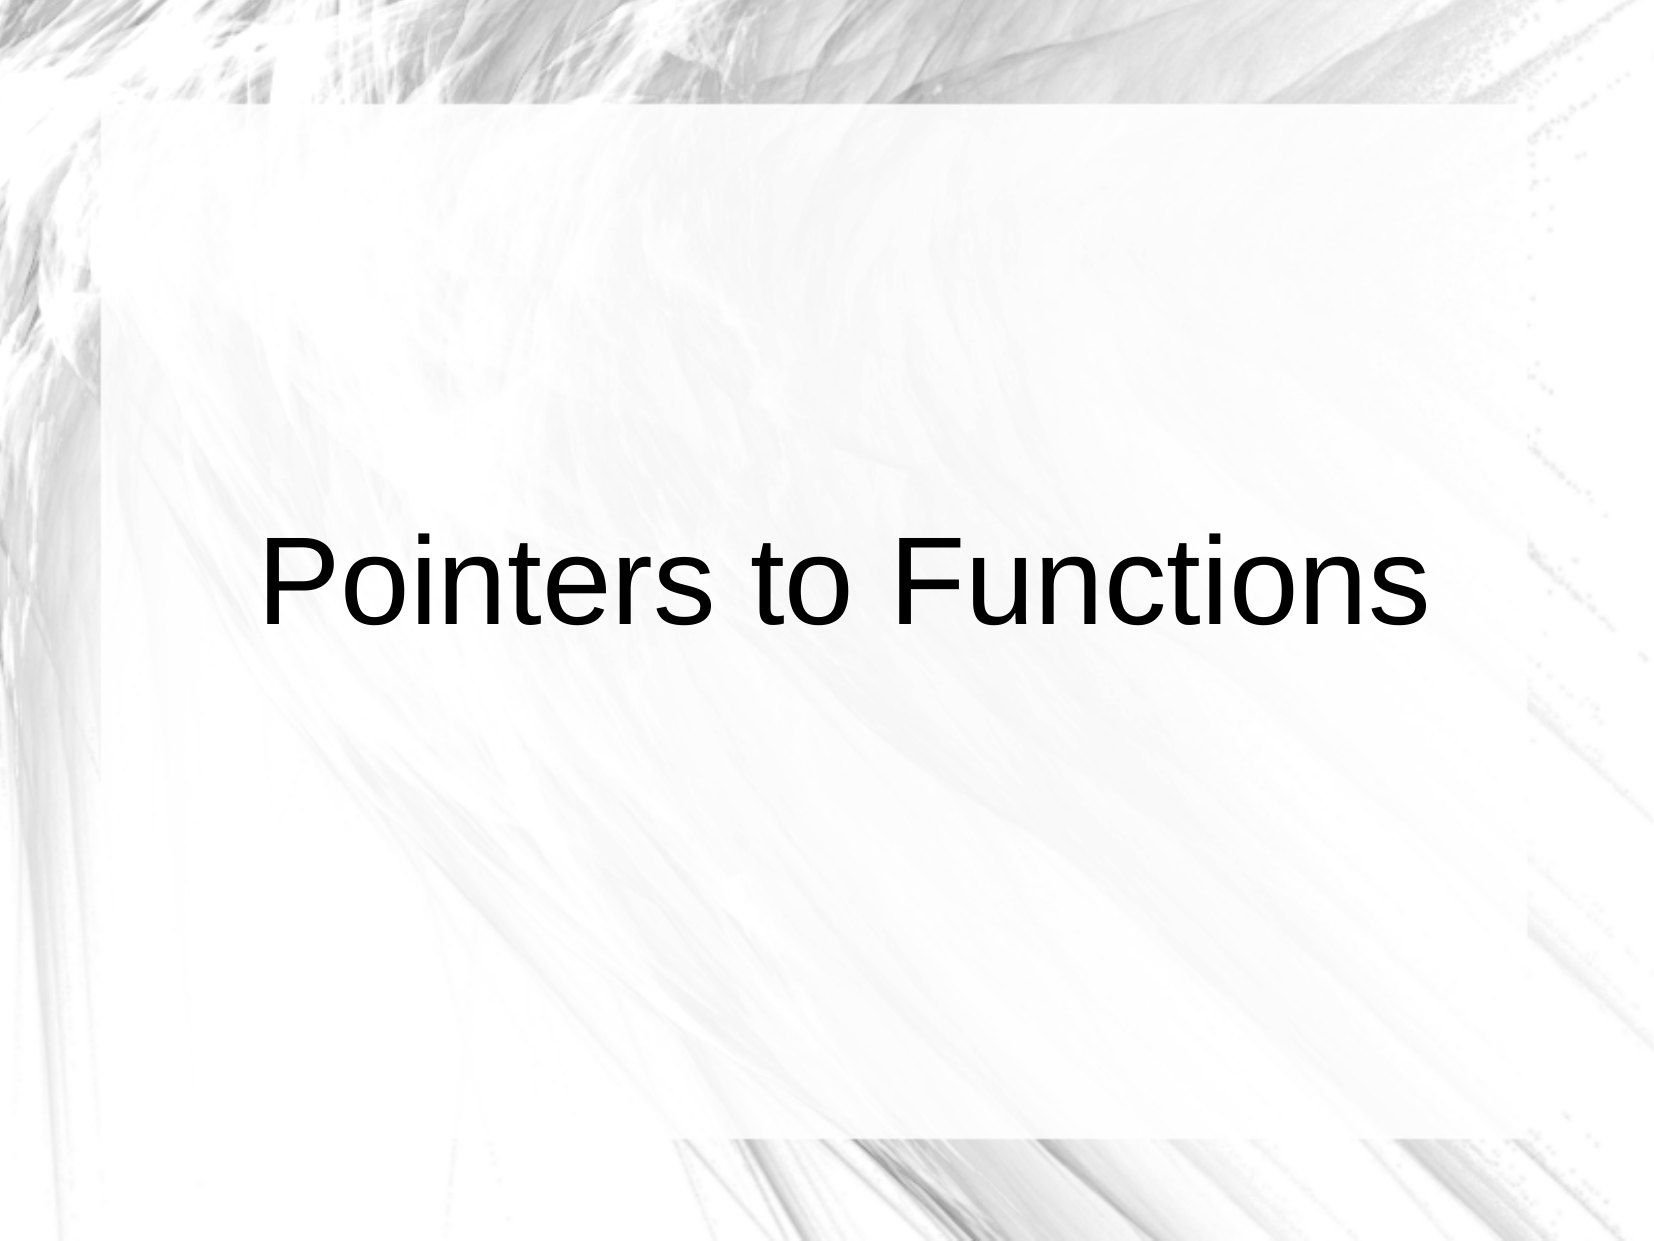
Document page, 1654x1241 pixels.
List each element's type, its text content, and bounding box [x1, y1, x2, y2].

list Pointers to Functions [118, 319, 1571, 1109]
picture [0, 0, 1654, 1241]
